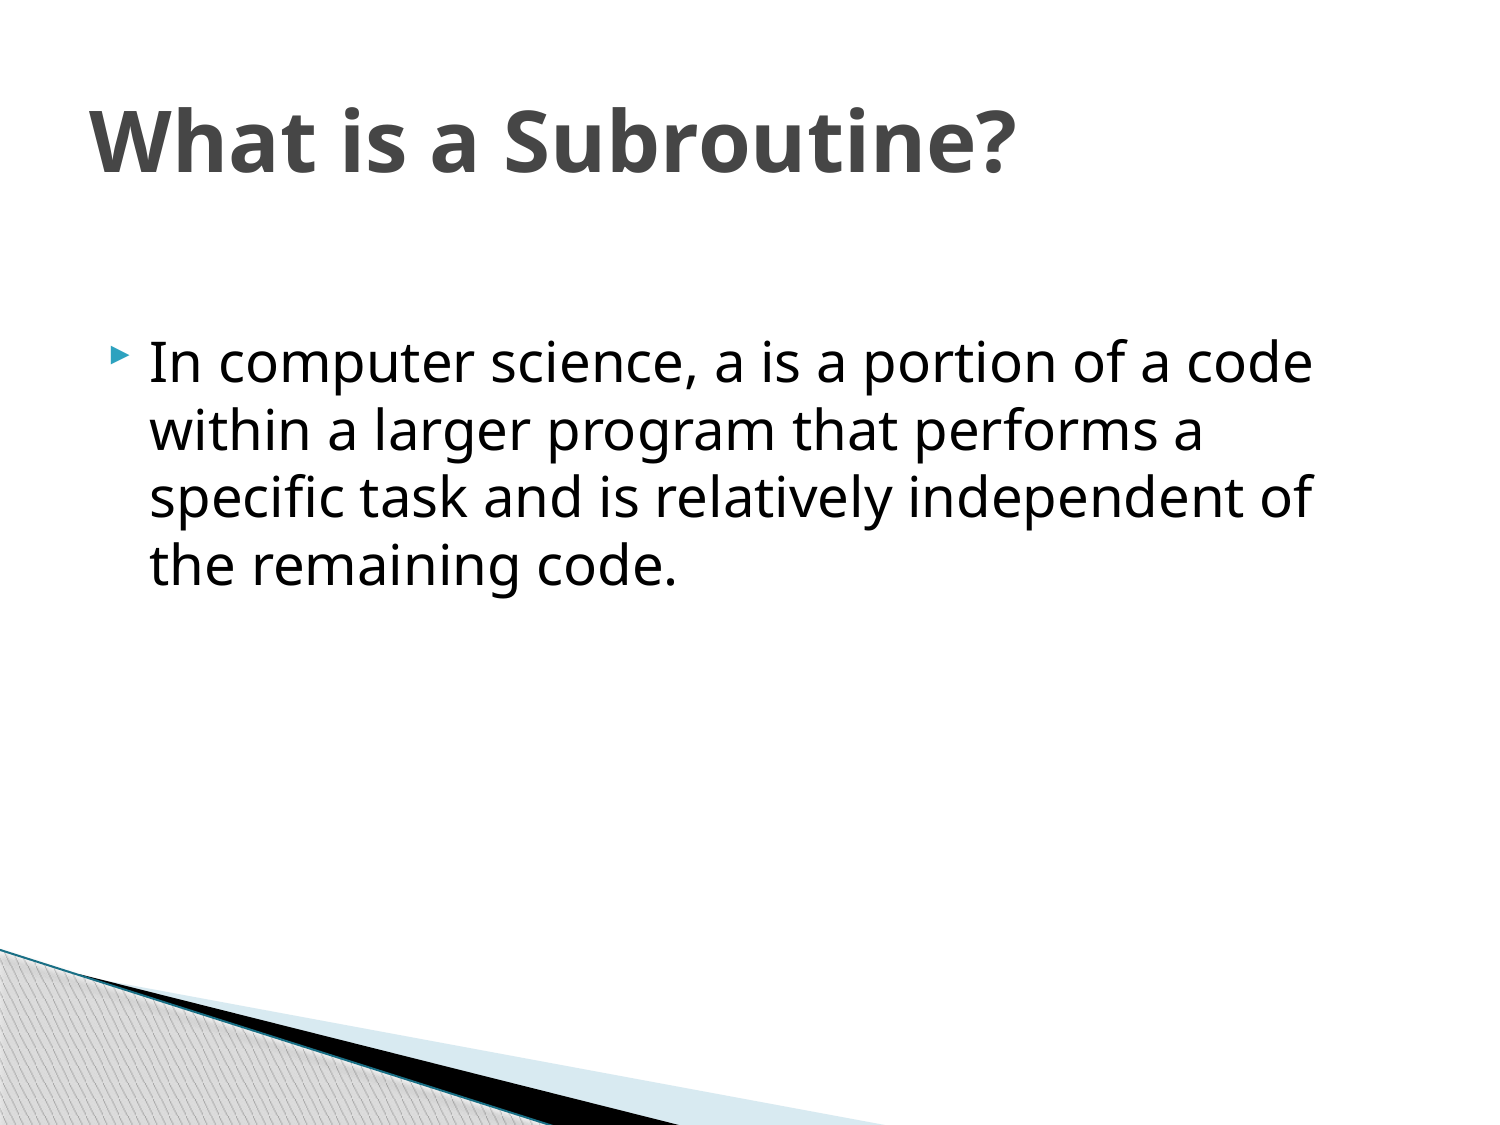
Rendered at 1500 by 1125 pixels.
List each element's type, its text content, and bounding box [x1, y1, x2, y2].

title What is a Subroutine? [75, 45, 1425, 233]
list In computer science, a is a portion of a code within a larger program that performs a specific task and is relatively independent of the remaining code. [75, 243, 1425, 986]
